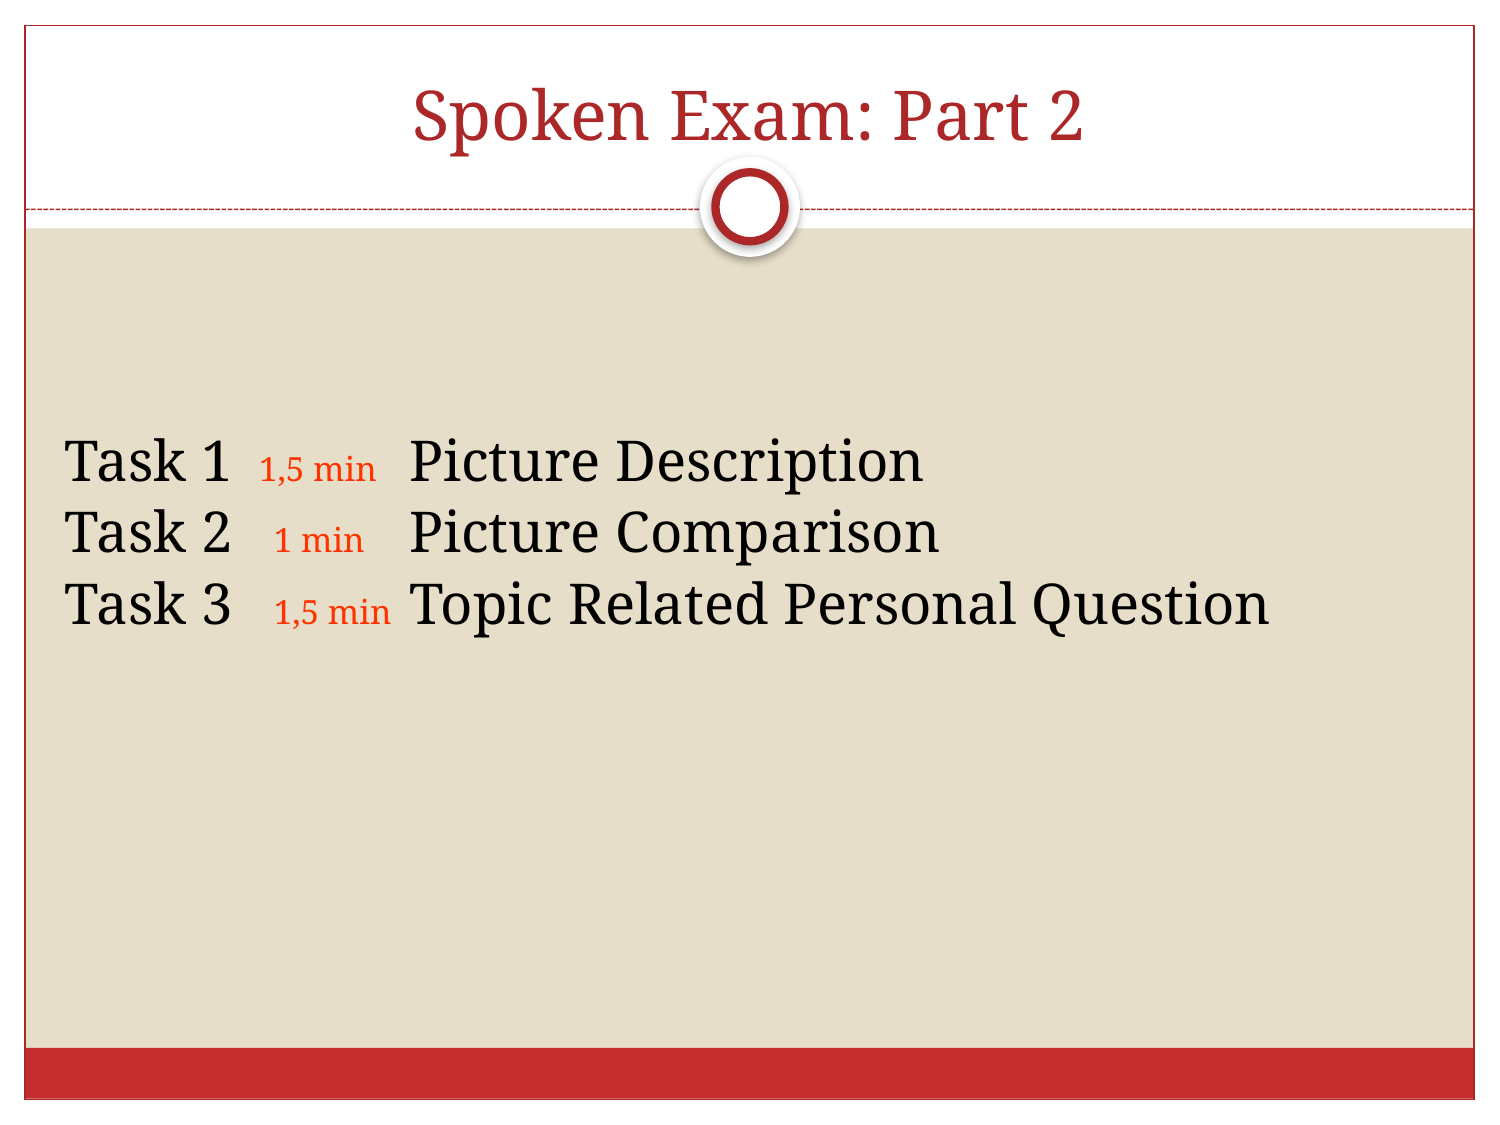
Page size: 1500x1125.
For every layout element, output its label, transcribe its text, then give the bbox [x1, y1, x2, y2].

title Spoken Exam: Part 2 [49, 37, 1450, 162]
list Task 1 1,5 min Picture Description Task 2 1 min Picture Comparison Task 3 1,5 min Topic Related Personal Question [49, 425, 1445, 1001]
